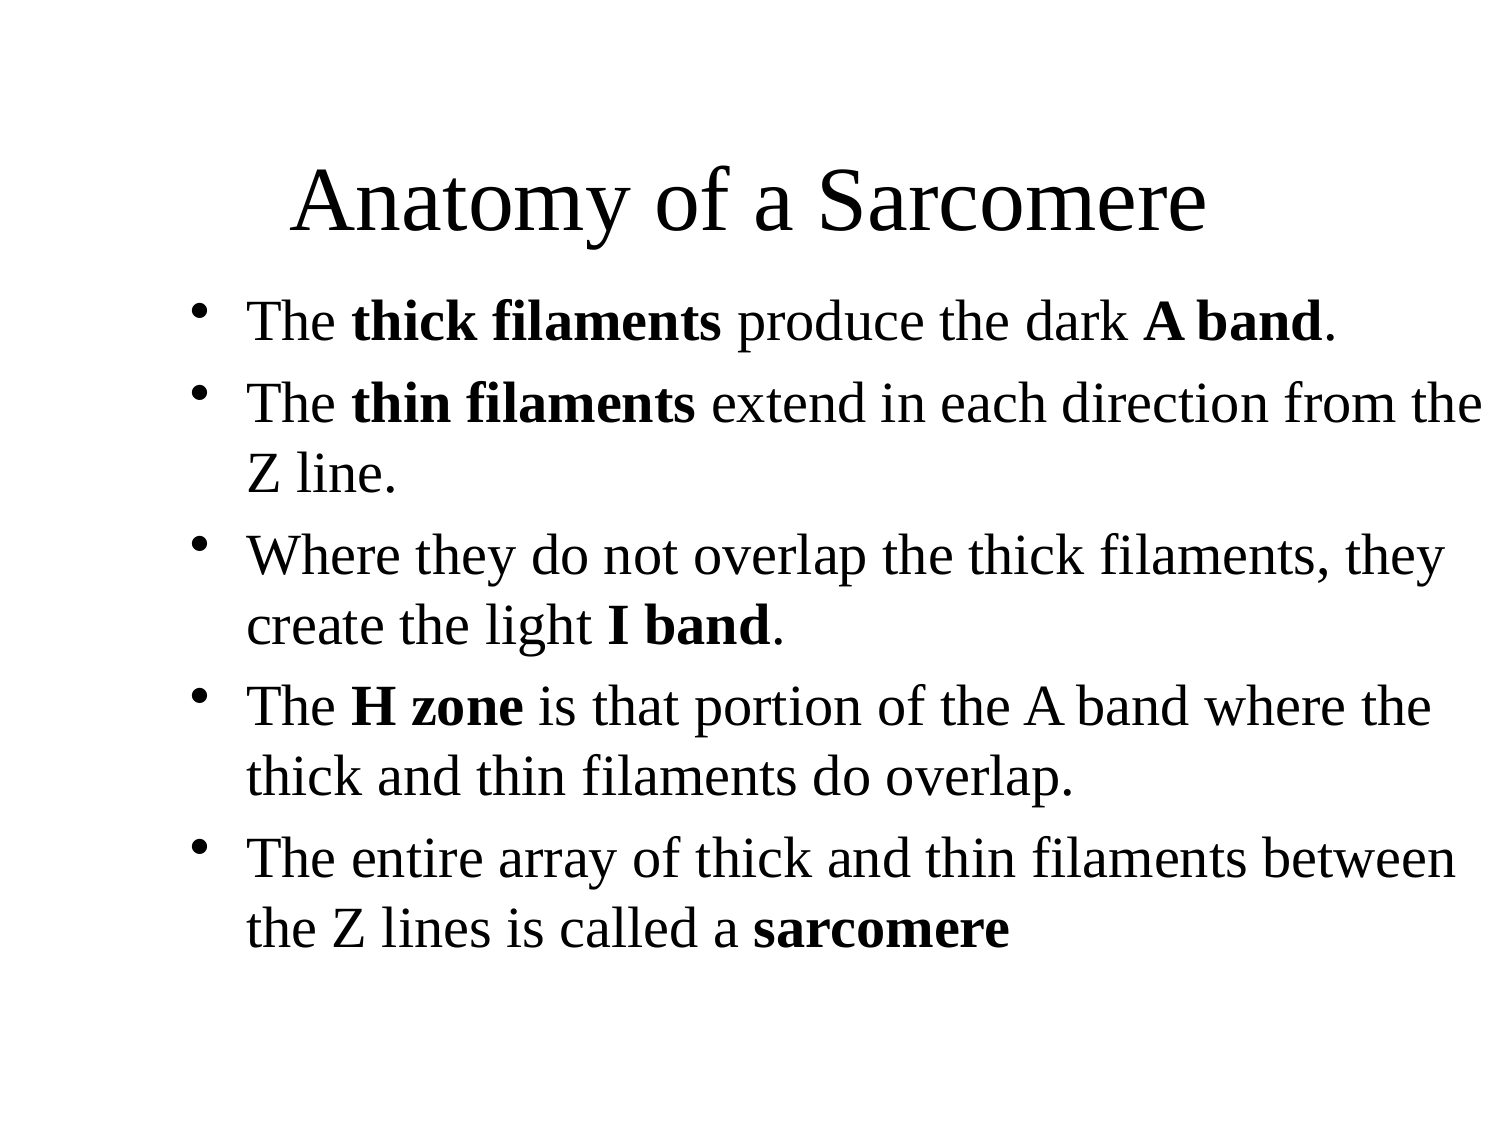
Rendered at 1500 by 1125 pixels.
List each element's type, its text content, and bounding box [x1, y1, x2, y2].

list The thick filaments produce the dark A band. The thin filaments extend in each direction from the Z line. Where they do not overlap the thick filaments, they create the light I band. The H zone is that portion of the A band where the thick and thin filaments do overlap. The entire array of thick and thin filaments between the Z lines is called a sarcomere [174, 274, 1500, 1088]
title Anatomy of a Sarcomere [112, 99, 1388, 288]
